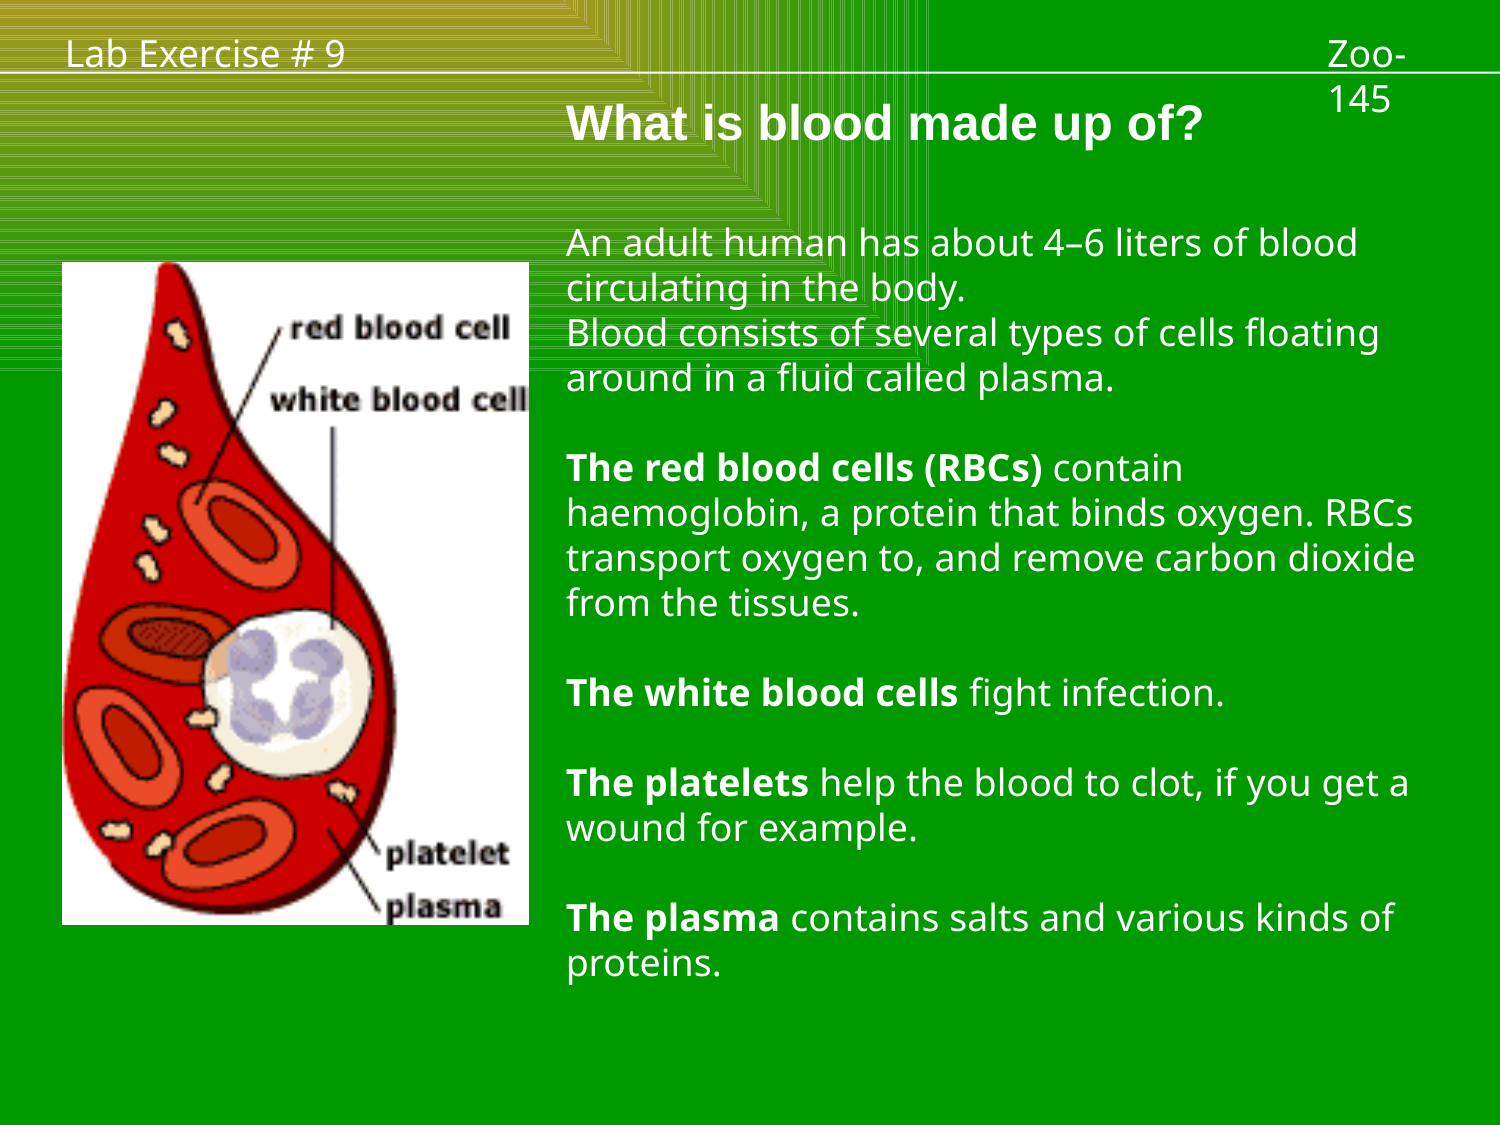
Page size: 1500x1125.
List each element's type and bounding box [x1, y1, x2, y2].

picture [62, 262, 529, 926]
text_box [74, 91, 1476, 926]
text_box [0, 22, 1500, 84]
